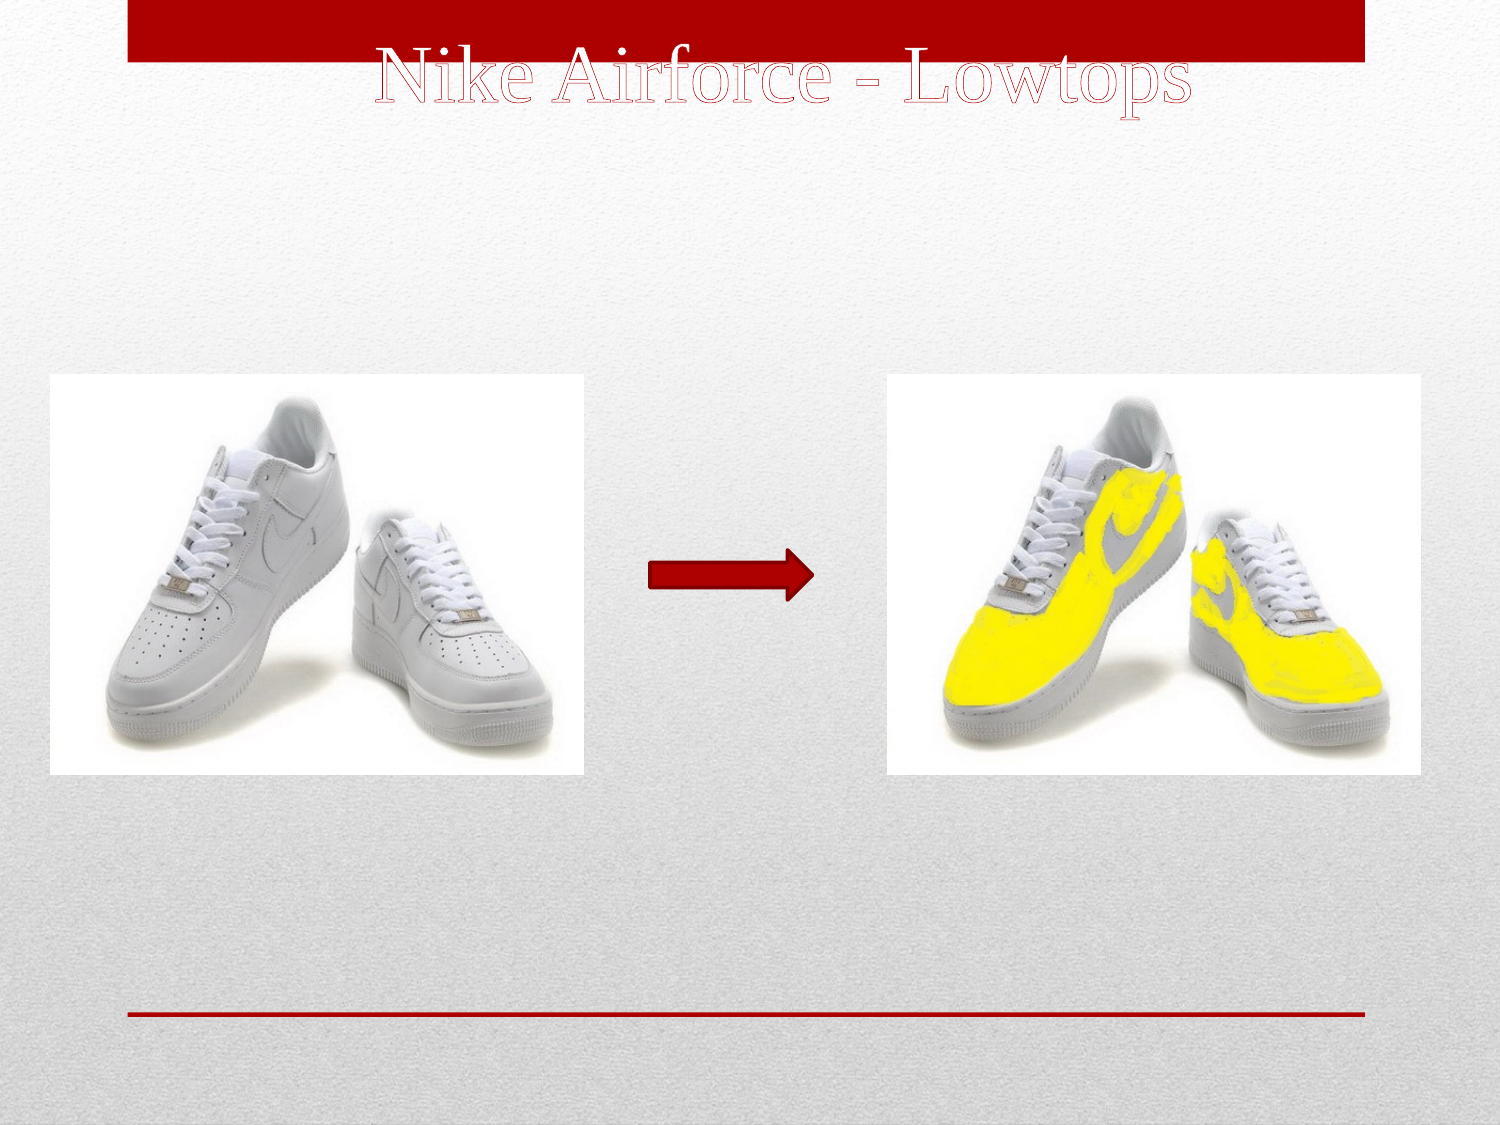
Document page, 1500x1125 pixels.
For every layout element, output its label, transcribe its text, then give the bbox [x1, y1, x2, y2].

text_box Nike Airforce - Lowtops [294, 11, 1274, 127]
picture [886, 374, 1422, 776]
picture [49, 374, 585, 776]
text_box [648, 548, 814, 602]
